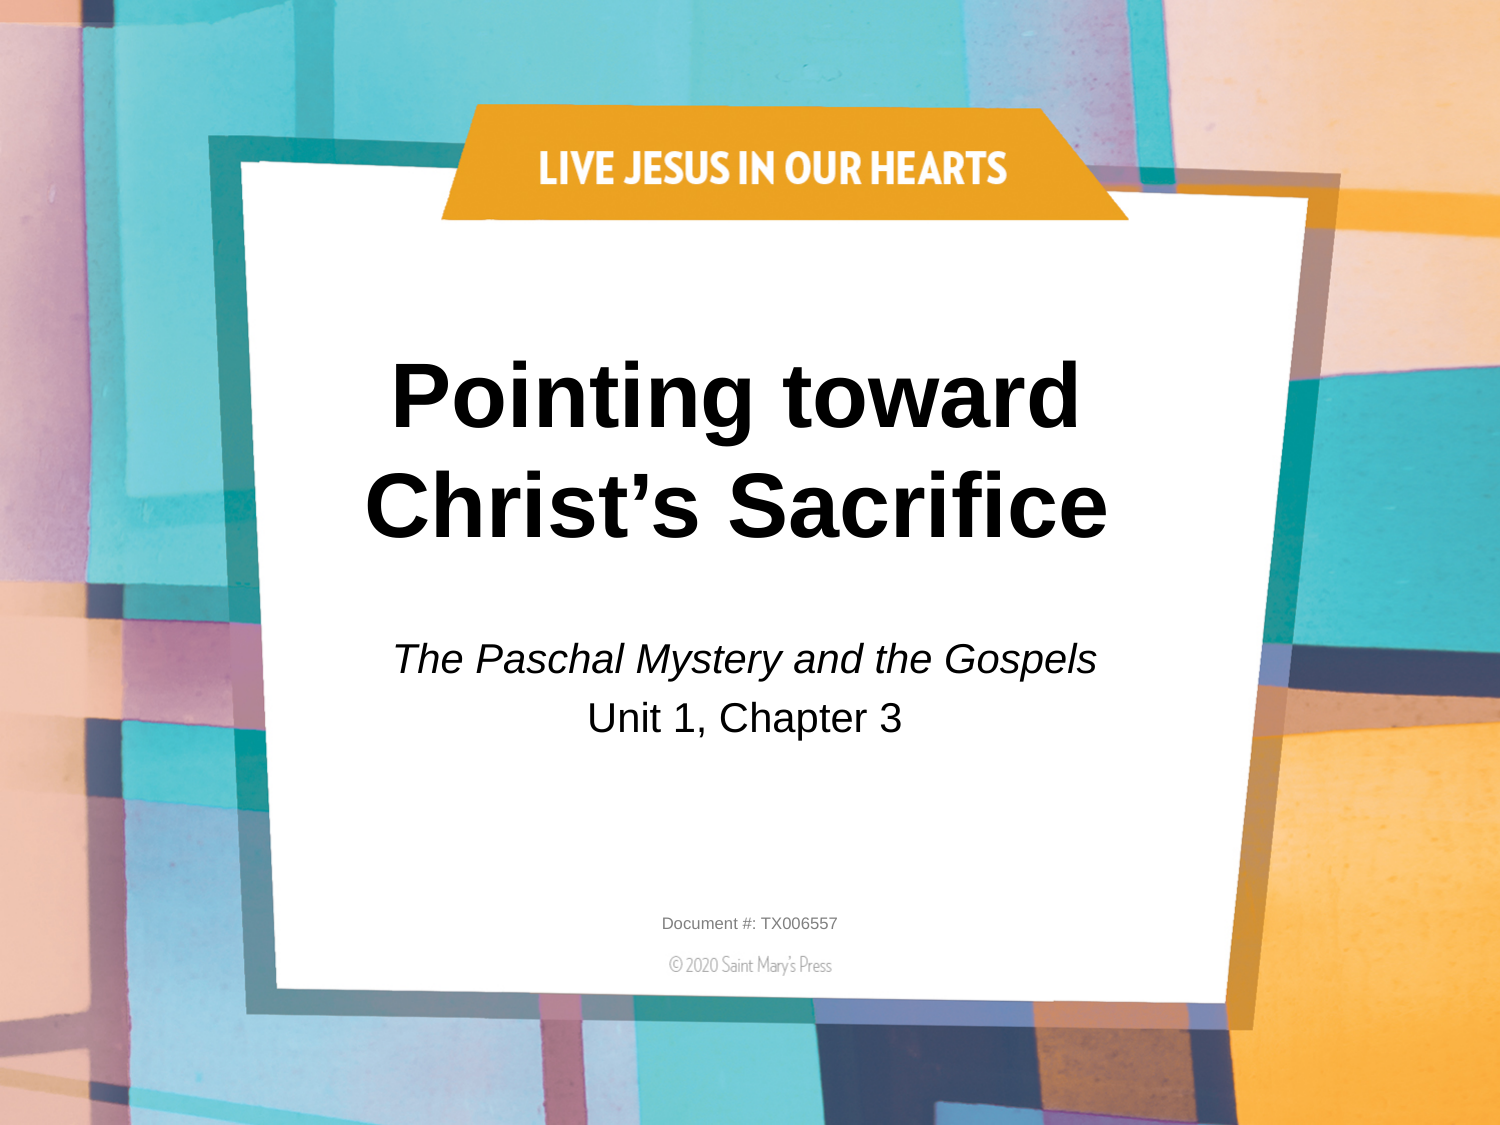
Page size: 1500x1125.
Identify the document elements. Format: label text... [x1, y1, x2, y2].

picture [0, 0, 1500, 324]
picture [0, 933, 1500, 1125]
text_box The Paschal Mystery and the Gospels Unit 1, Chapter 3 [0, 624, 1495, 788]
text_box Document #: TX006557 [0, 912, 1500, 933]
title Pointing toward Christ’s Sacrifice [0, 324, 1500, 567]
picture [0, 567, 1500, 912]
